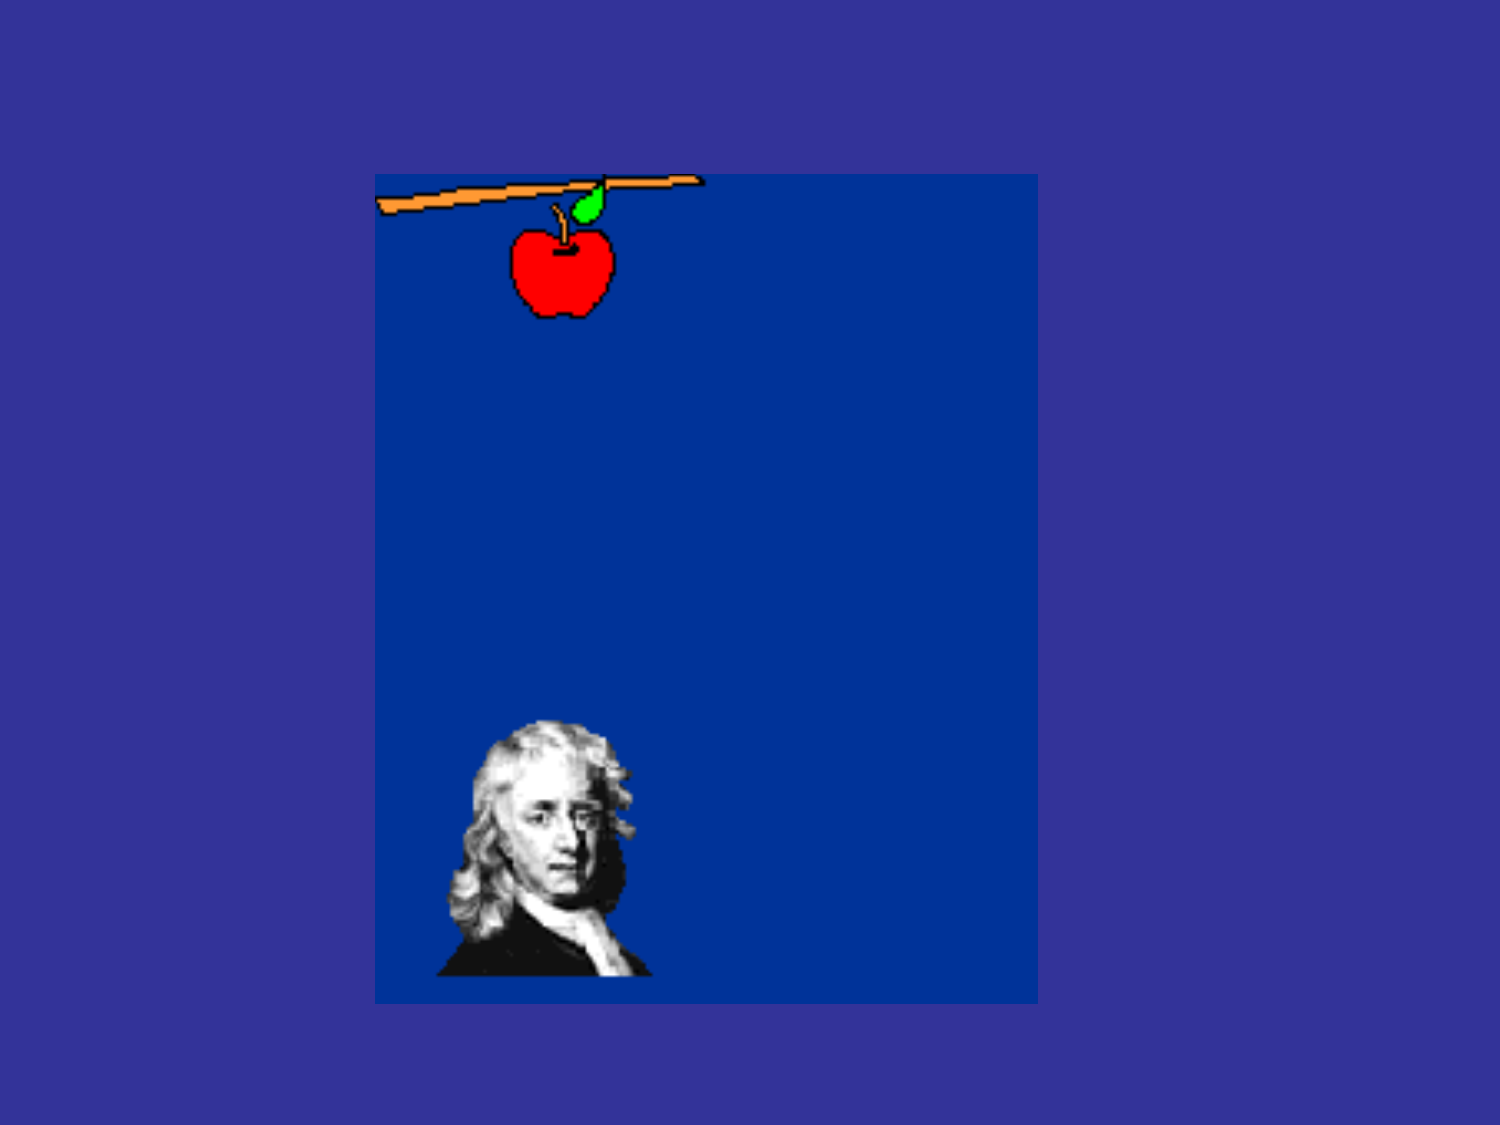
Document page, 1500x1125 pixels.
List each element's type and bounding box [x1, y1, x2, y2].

list [374, 174, 1039, 1005]
